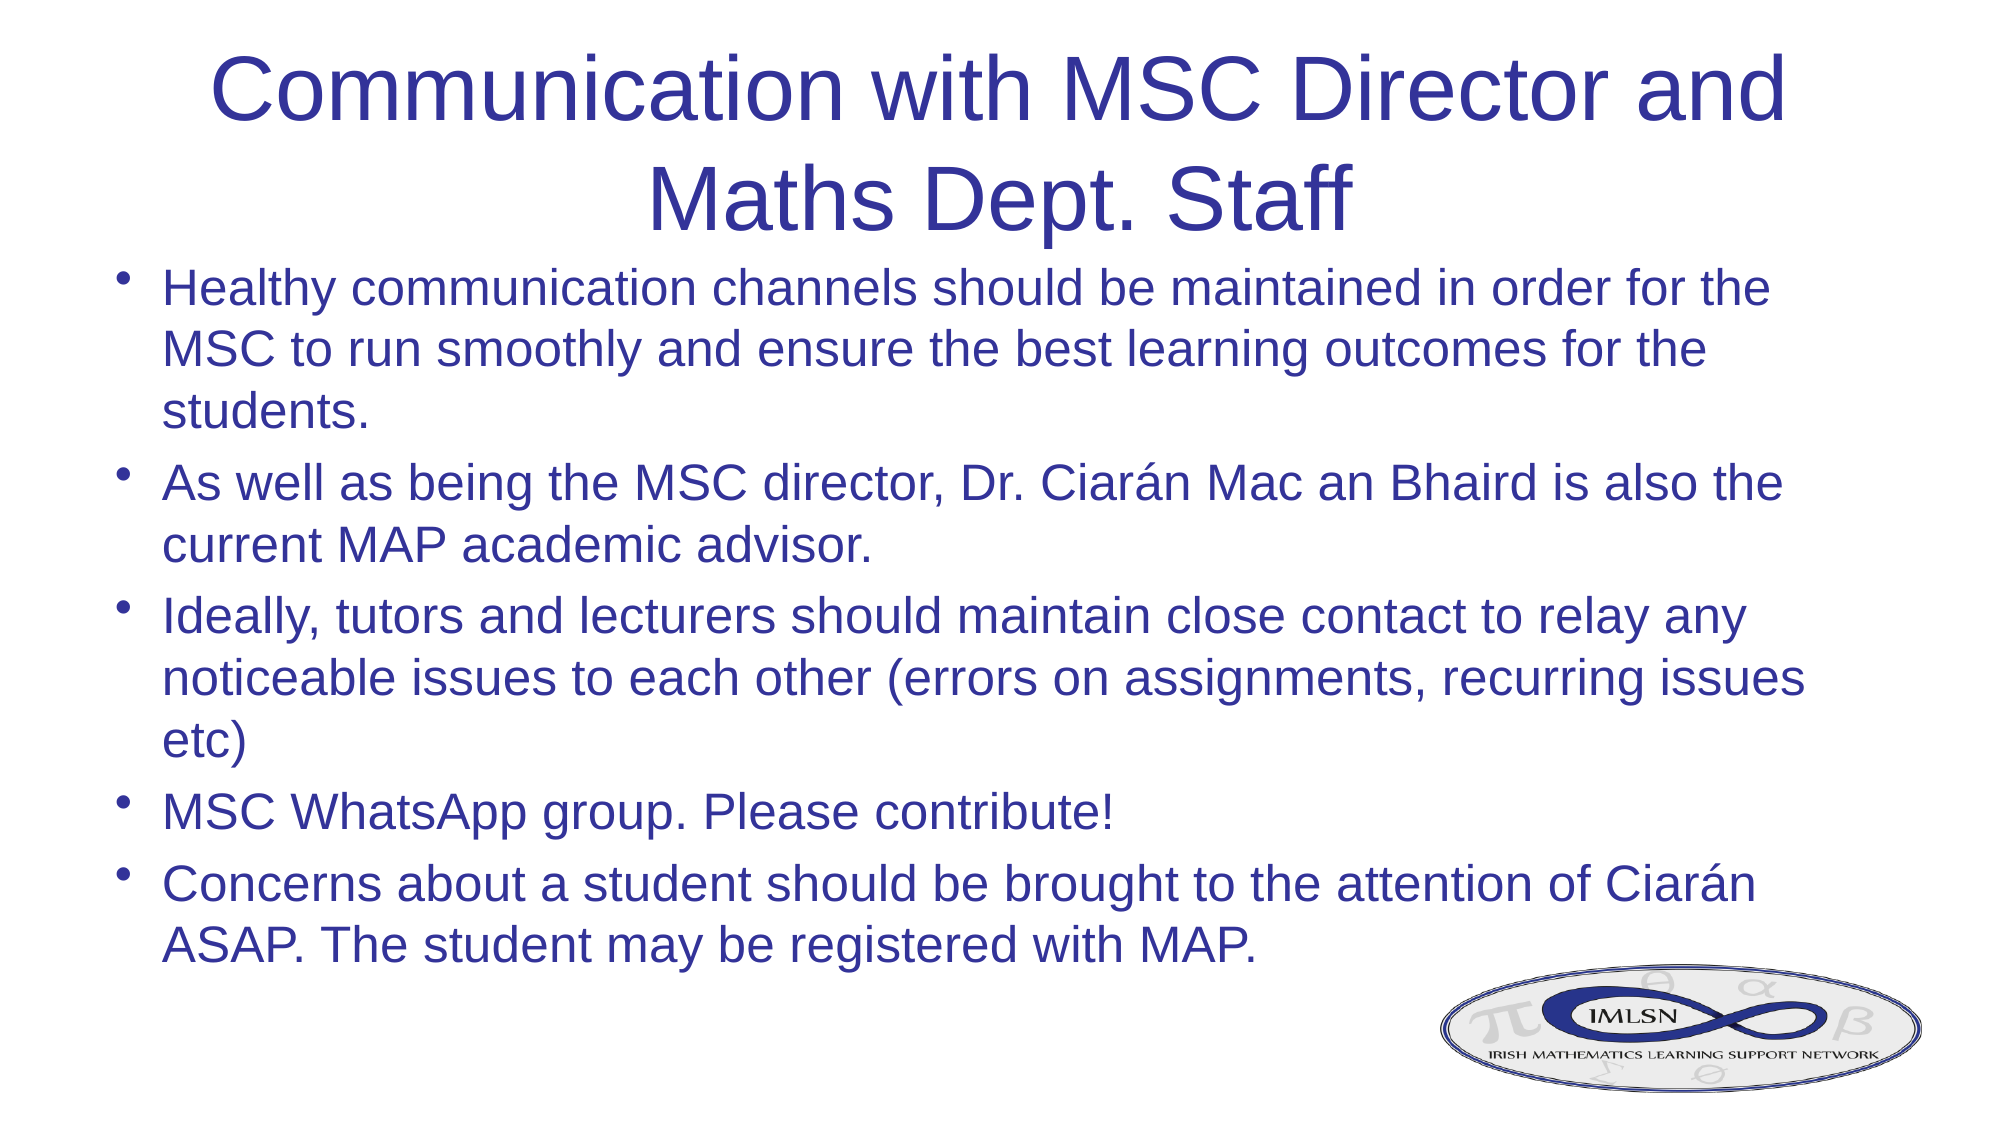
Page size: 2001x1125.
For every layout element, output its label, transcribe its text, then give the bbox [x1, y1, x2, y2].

picture [1440, 964, 1922, 1093]
list Healthy communication channels should be maintained in order for the MSC to run smoothly and ensure the best learning outcomes for the students. As well as being the MSC director, Dr. Ciarán Mac an Bhaird is also the current MAP academic advisor. Ideally, tutors and lecturers should maintain close contact to relay any noticeable issues to each other (errors on assignments, recurring issues etc) MSC WhatsApp group. Please contribute! Concerns about a student should be brought to the attention of Ciarán ASAP. The student may be registered with MAP. [99, 246, 1900, 989]
title Communication with MSC Director and Maths Dept. Staff [99, 45, 1900, 233]
